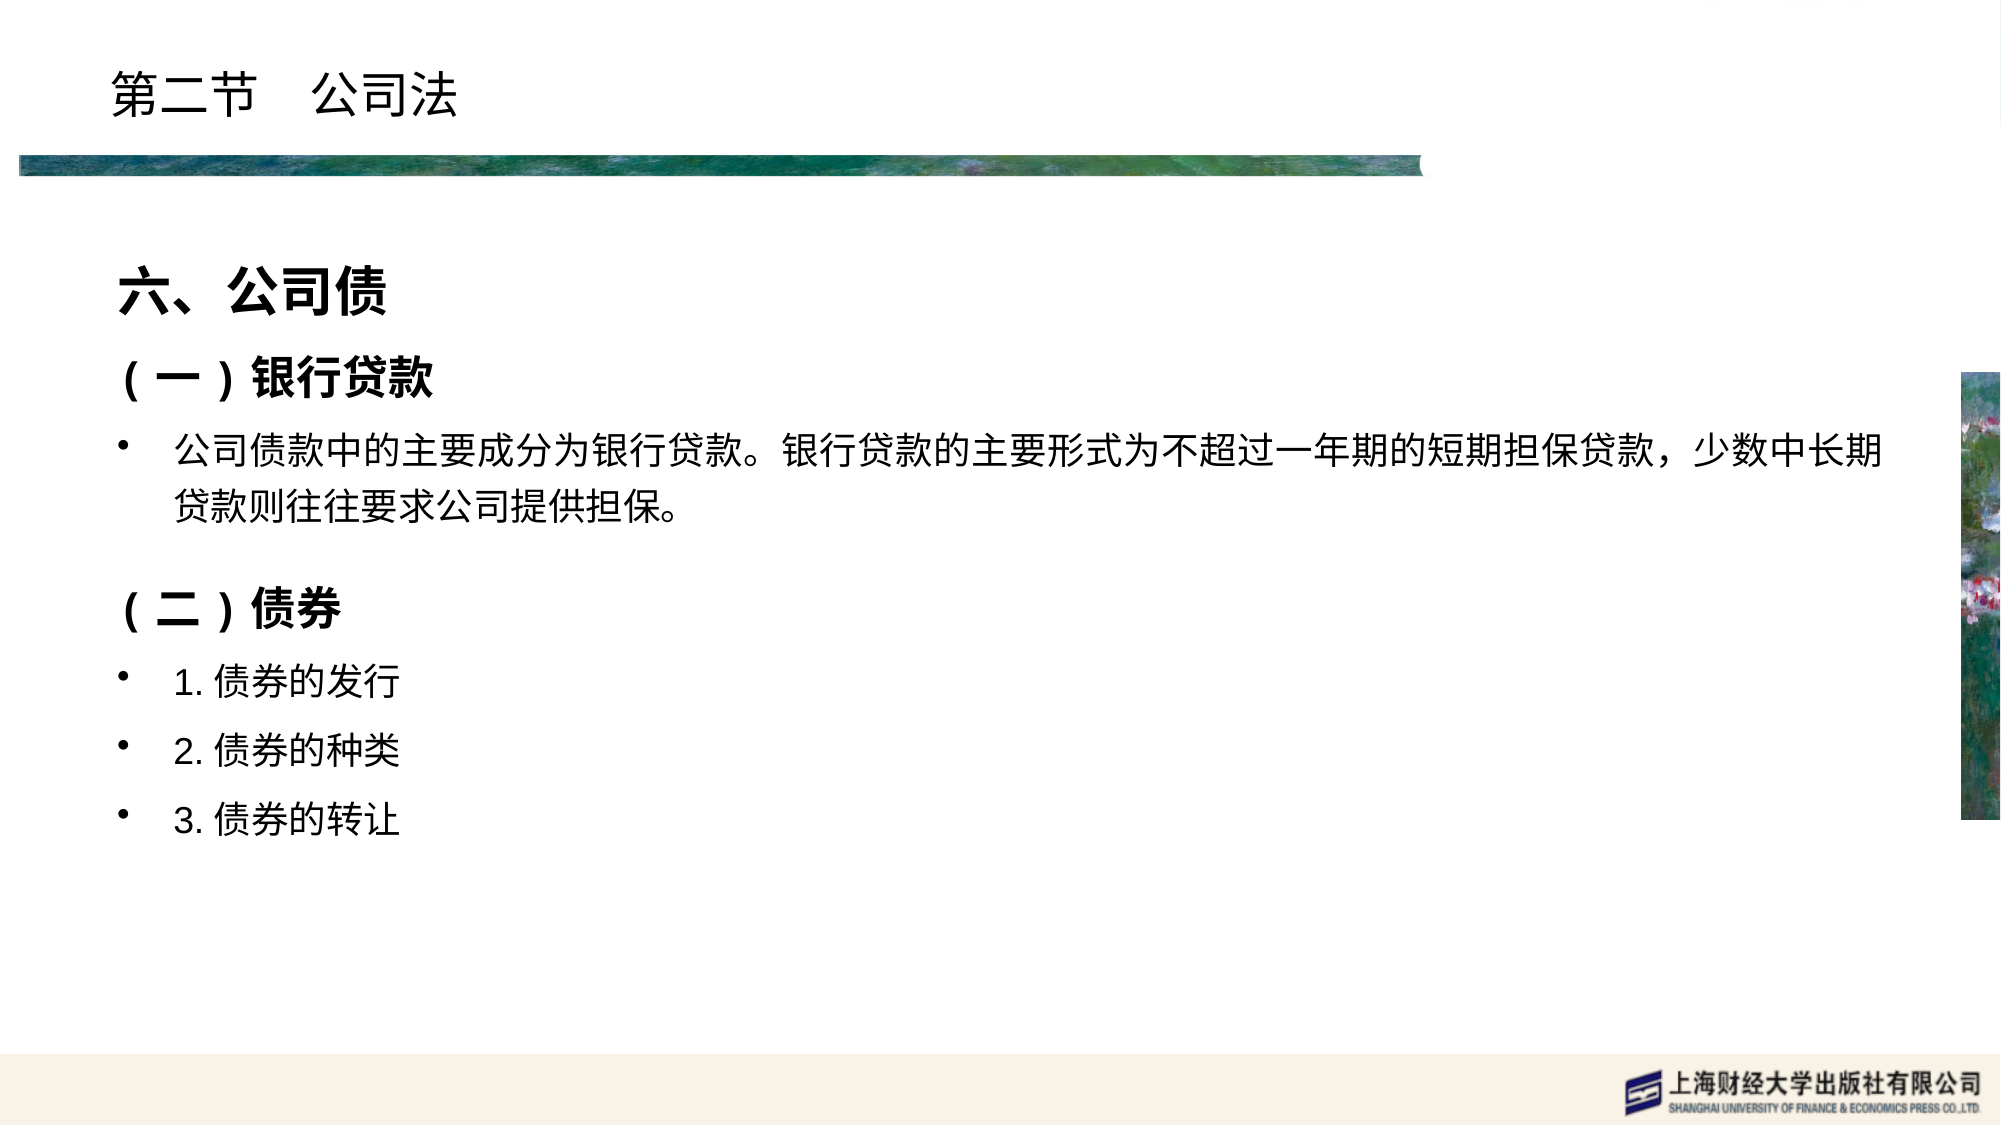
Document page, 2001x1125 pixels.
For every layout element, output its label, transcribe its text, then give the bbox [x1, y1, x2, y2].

title 第二节 公司法 [94, 42, 1451, 146]
picture [0, 0, 2001, 1125]
list 六、公司债 (一)银行贷款 公司债款中的主要成分为银行贷款。银行贷款的主要形式为不超过一年期的短期担保贷款，少数中长期贷款则往往要求公司提供担保。 (二)债券 1.债券的发行 2.债券的种类 3.债券的转让 [102, 233, 1898, 1032]
